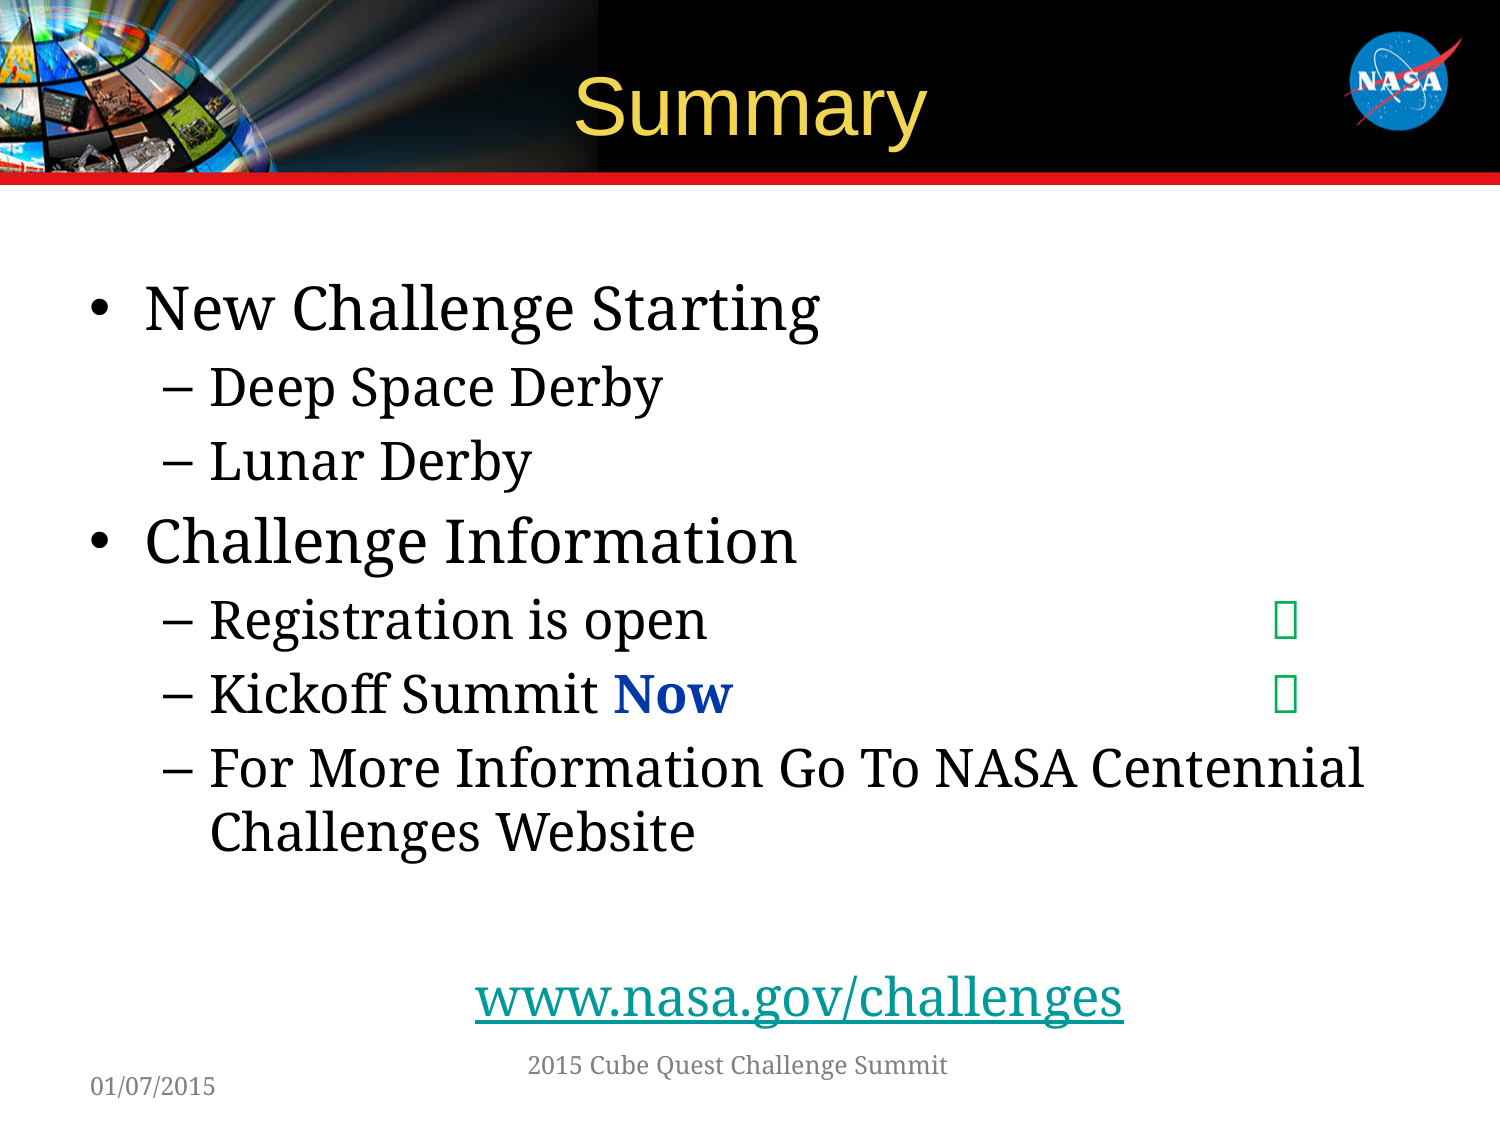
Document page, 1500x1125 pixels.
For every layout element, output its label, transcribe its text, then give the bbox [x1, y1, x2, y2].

footer 2015 Cube Quest Challenge Summit [512, 1042, 988, 1103]
list New Challenge Starting Deep Space Derby Lunar Derby Challenge Information Registration is open  Kickoff Summit Now  For More Information Go To NASA Centennial Challenges Website www.nasa.gov/challenges [75, 262, 1465, 1043]
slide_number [75, 1063, 235, 1103]
title Summary [75, 45, 1425, 169]
picture [0, 0, 1500, 185]
